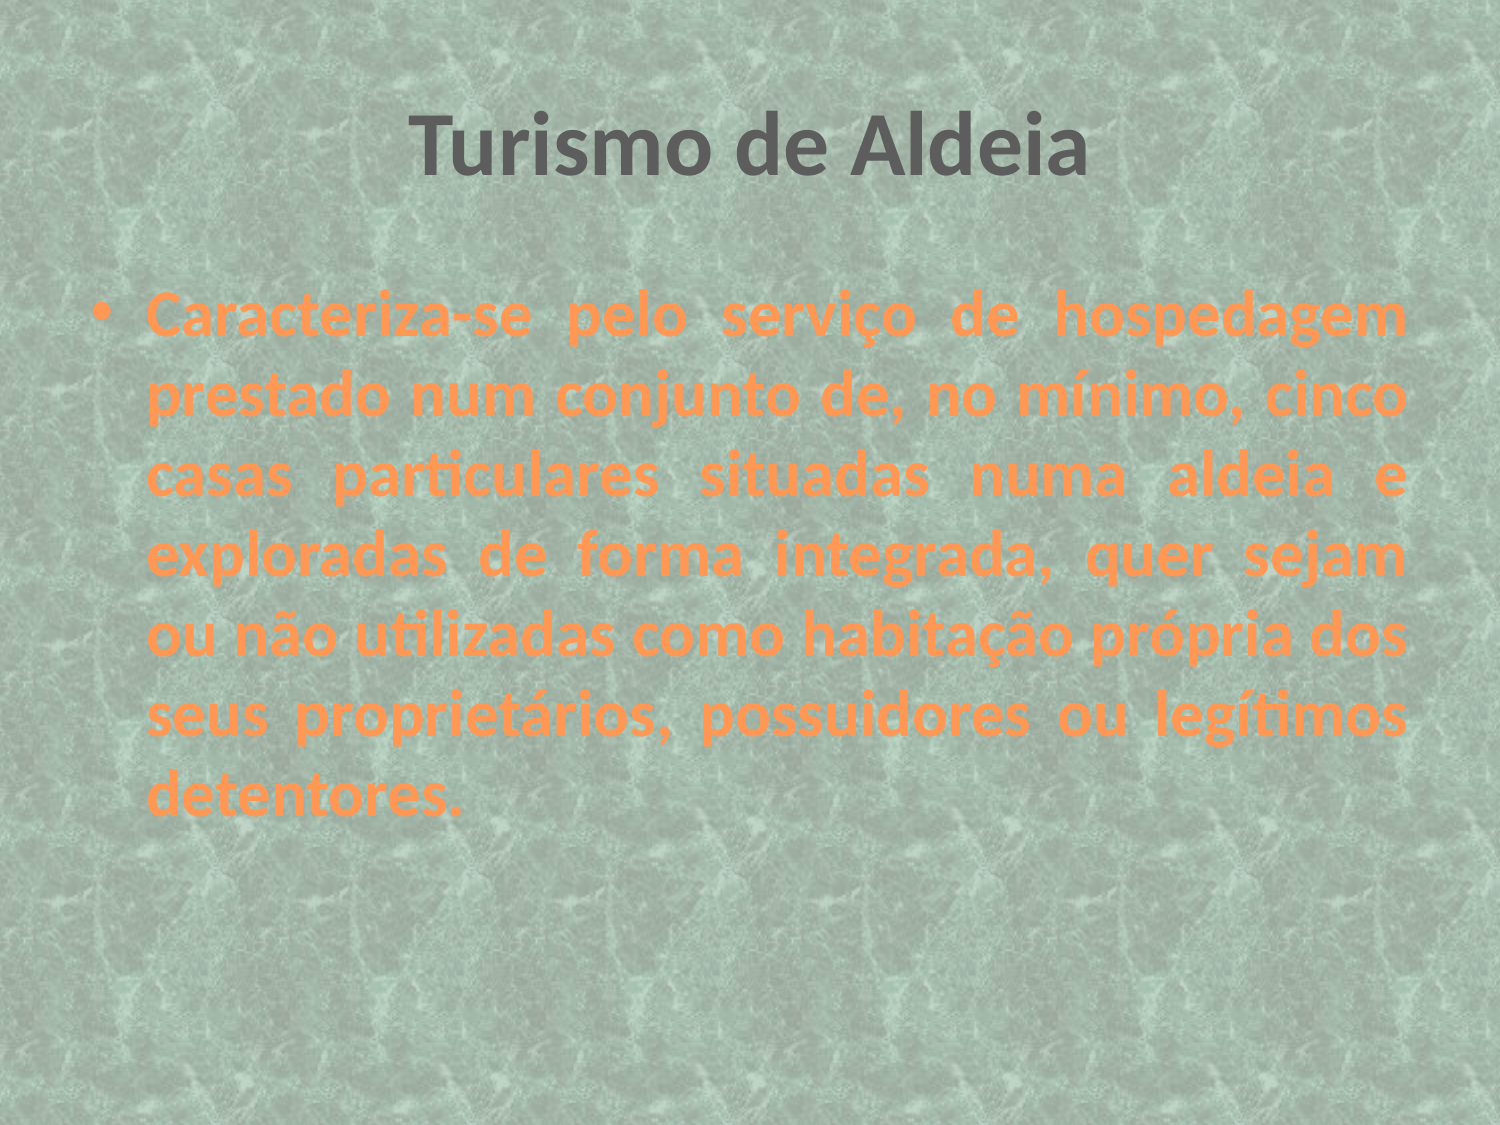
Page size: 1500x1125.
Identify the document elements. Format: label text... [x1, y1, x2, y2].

title Turismo de Aldeia [75, 45, 1425, 233]
list Caracteriza-se pelo serviço de hospedagem prestado num conjunto de, no mínimo, cinco casas particulares situadas numa aldeia e exploradas de forma integrada, quer sejam ou não utilizadas como habitação própria dos seus proprietários, possuidores ou legítimos detentores. [75, 262, 1425, 1005]
